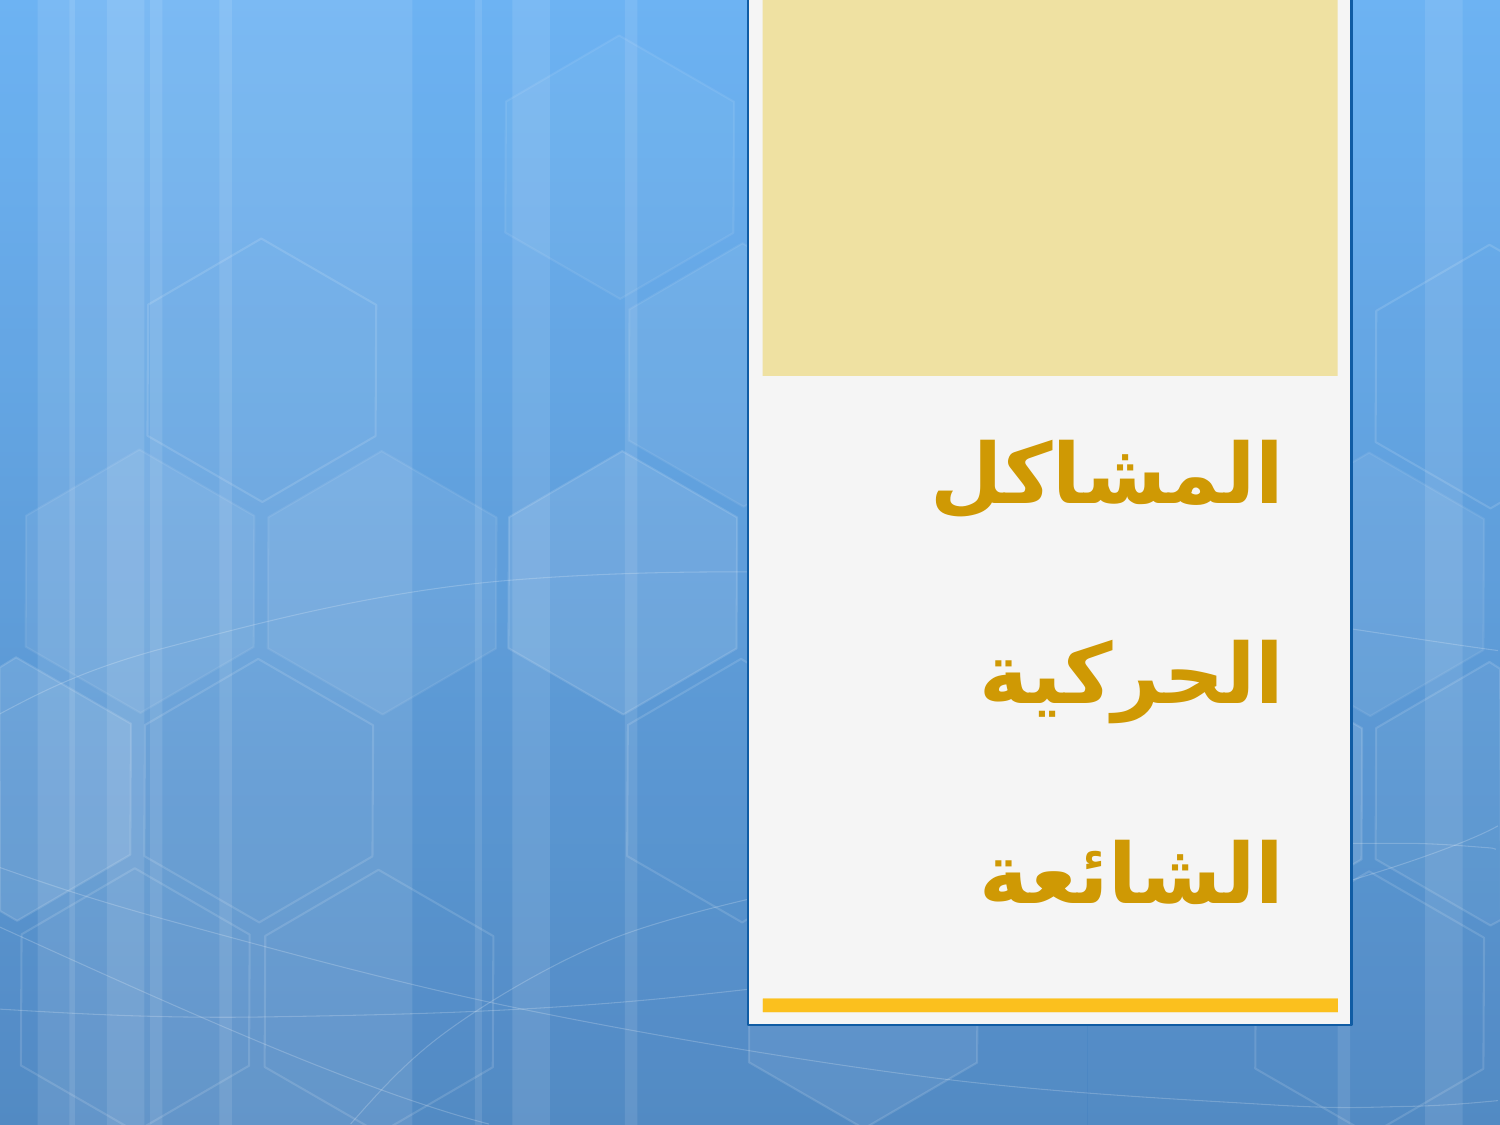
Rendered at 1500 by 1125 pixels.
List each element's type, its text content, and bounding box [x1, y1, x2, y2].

title المشاكل الحركية الشائعة [754, 388, 1300, 928]
